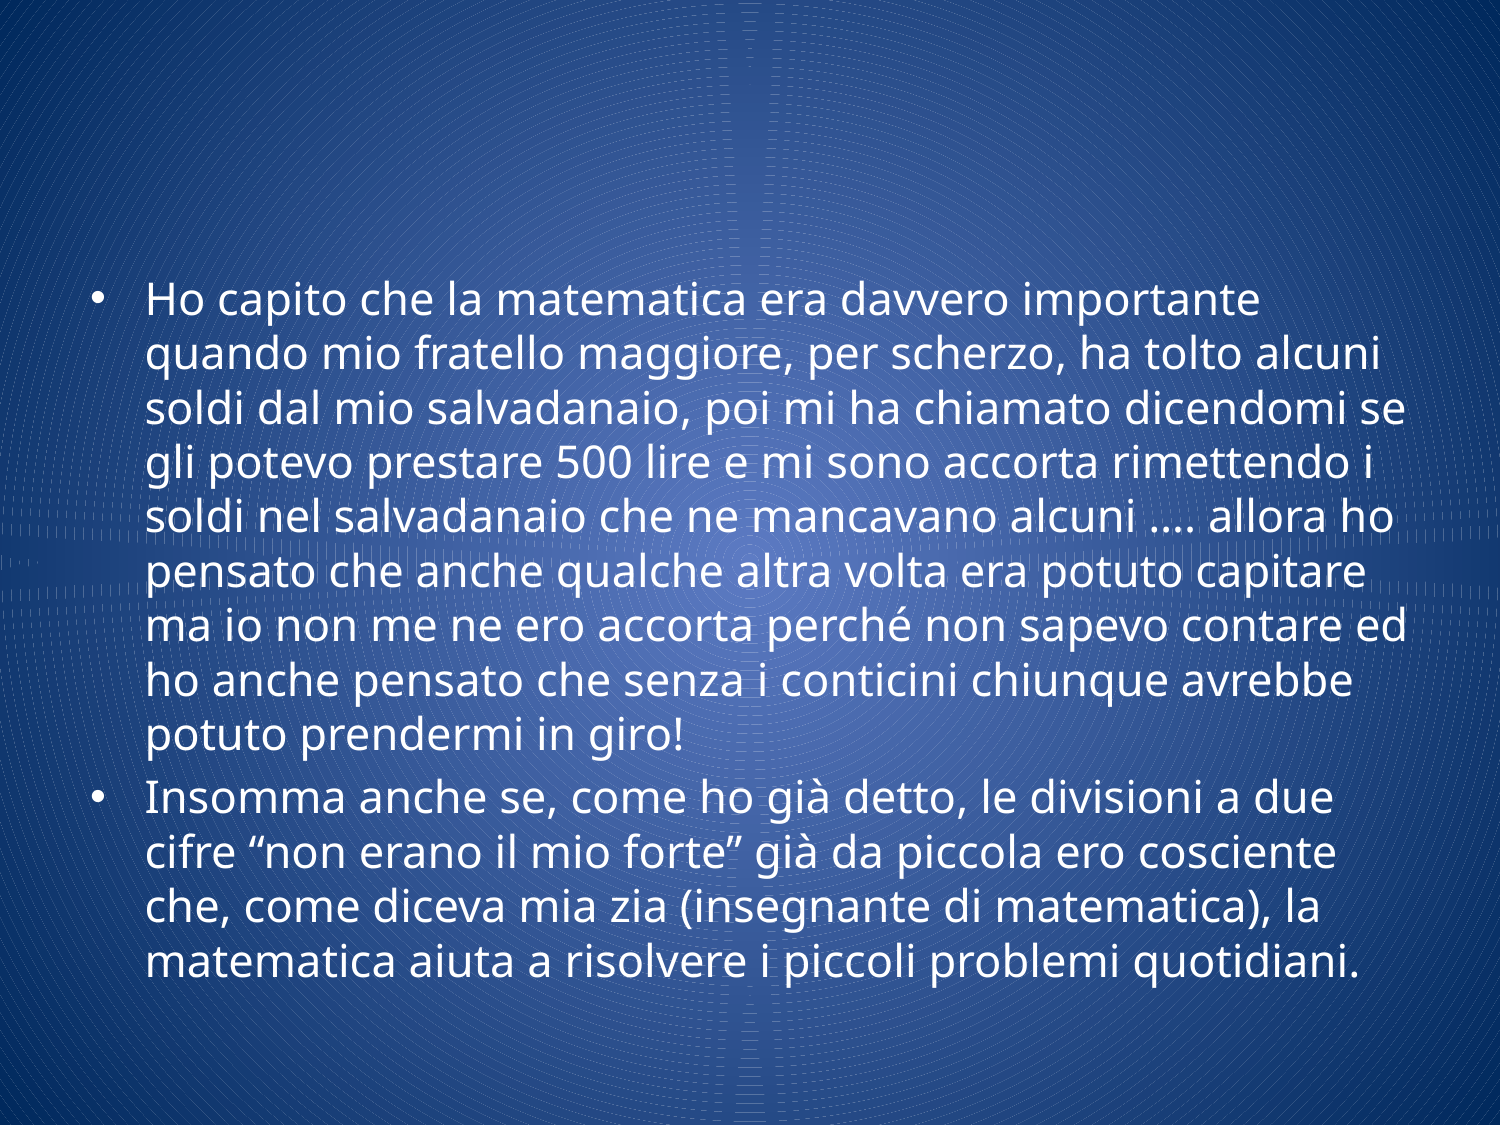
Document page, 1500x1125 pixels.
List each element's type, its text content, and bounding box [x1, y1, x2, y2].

list Ho capito che la matematica era davvero importante quando mio fratello maggiore, per scherzo, ha tolto alcuni soldi dal mio salvadanaio, poi mi ha chiamato dicendomi se gli potevo prestare 500 lire e mi sono accorta rimettendo i soldi nel salvadanaio che ne mancavano alcuni …. allora ho pensato che anche qualche altra volta era potuto capitare ma io non me ne ero accorta perché non sapevo contare ed ho anche pensato che senza i conticini chiunque avrebbe potuto prendermi in giro! Insomma anche se, come ho già detto, le divisioni a due cifre “non erano il mio forte” già da piccola ero cosciente che, come diceva mia zia (insegnante di matematica), la matematica aiuta a risolvere i piccoli problemi quotidiani. [75, 262, 1425, 1005]
